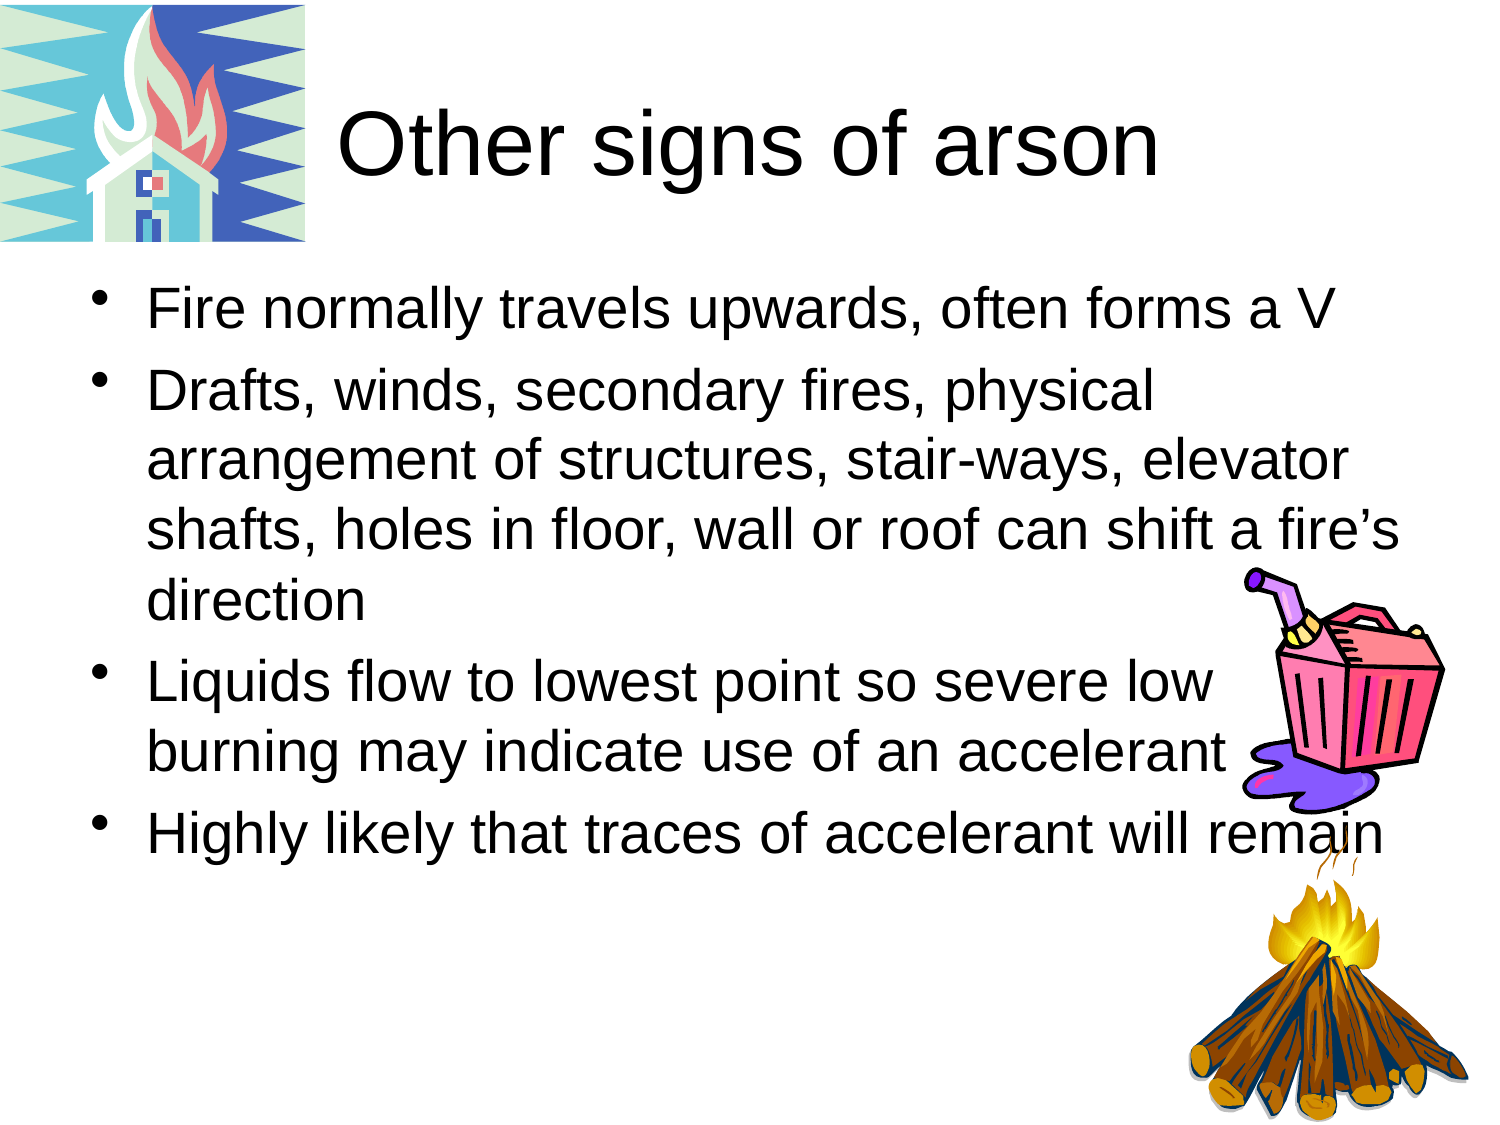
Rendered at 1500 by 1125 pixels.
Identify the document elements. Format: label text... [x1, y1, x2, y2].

title Other signs of arson [315, 45, 1425, 233]
picture [1237, 562, 1451, 820]
picture [1187, 824, 1469, 1125]
picture [0, 0, 312, 247]
list Fire normally travels upwards, often forms a V Drafts, winds, secondary fires, physical arrangement of structures, stair-ways, elevator shafts, holes in floor, wall or roof can shift a fire’s direction Liquids flow to lowest point so severe low burning may indicate use of an accelerant Highly likely that traces of accelerant will remain [75, 262, 1425, 1005]
